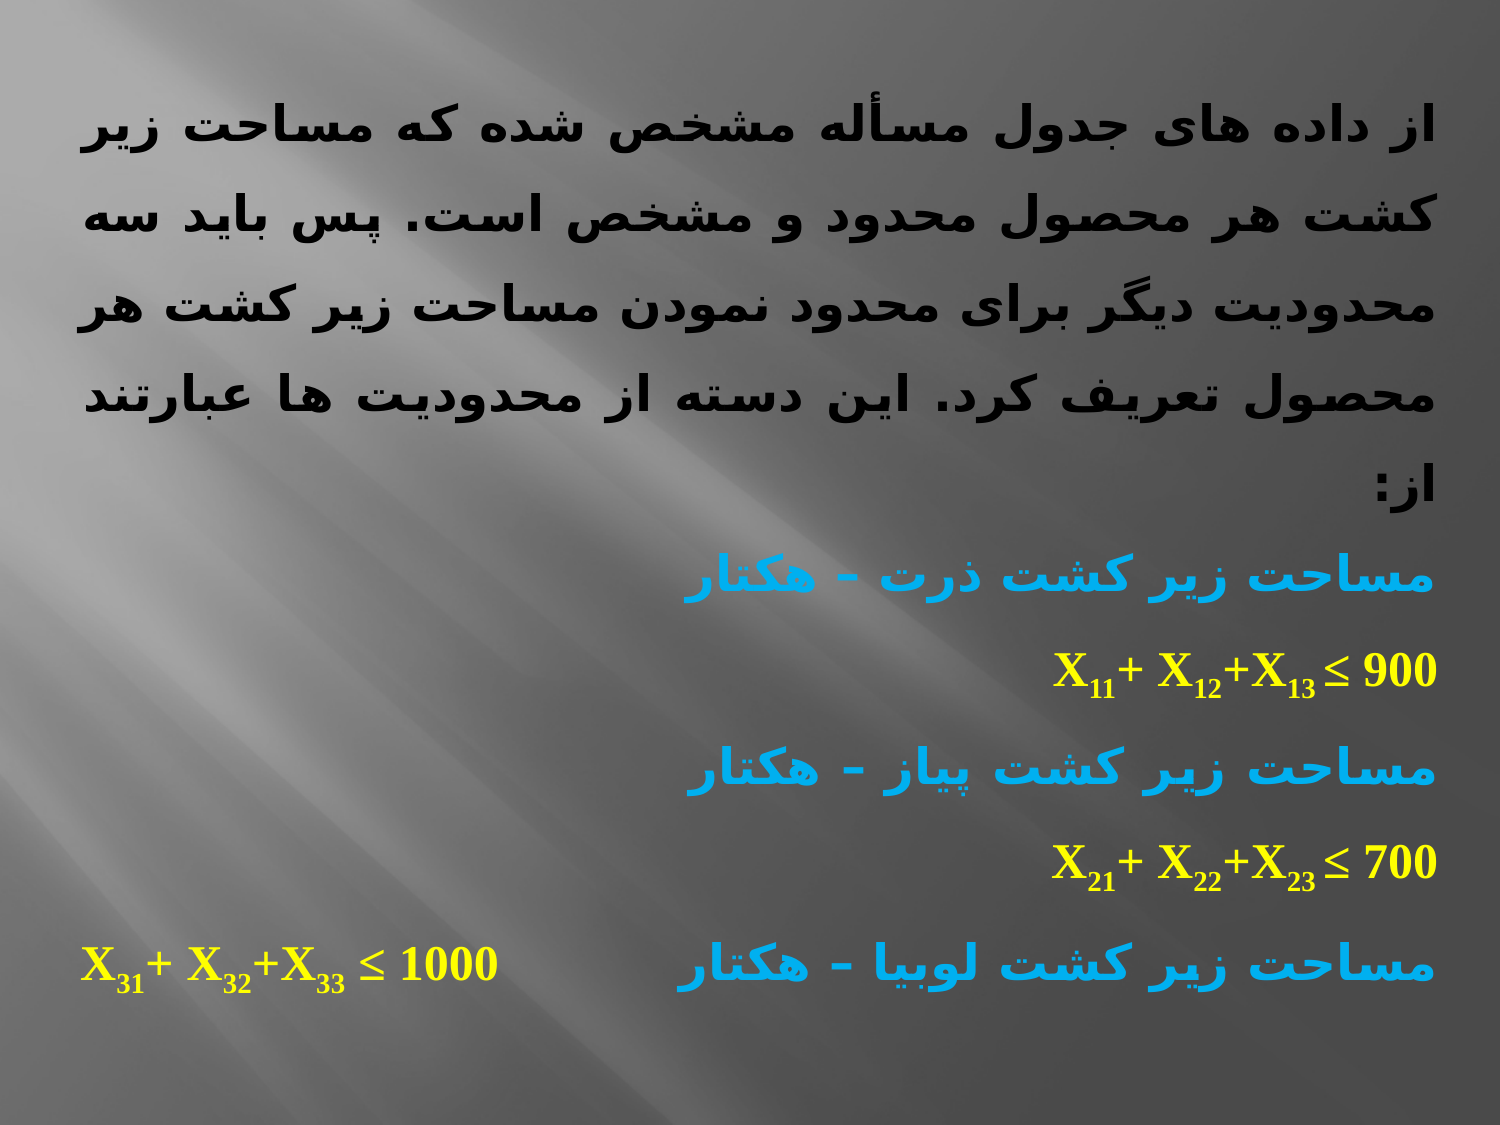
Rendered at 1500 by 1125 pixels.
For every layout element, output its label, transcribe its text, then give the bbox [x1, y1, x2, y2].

text_box از داده های جدول مسأله مشخص شده که مساحت زیر کشت هر محصول محدود و مشخص است. پس باید سه محدودیت دیگر برای محدود نمودن مساحت زیر کشت هر محصول تعریف کرد. این دسته از محدودیت ها عبارتند از: مساحت زیر کشت ذرت – هکتار X11+ X12+X13 ≤ 900 مساحت زیر کشت پیاز – هکتار X21+ X22+X23 ≤ 700 مساحت زیر کشت لوبیا – هکتار X31+ X32+X33 ≤ 1000 [64, 54, 1453, 1097]
